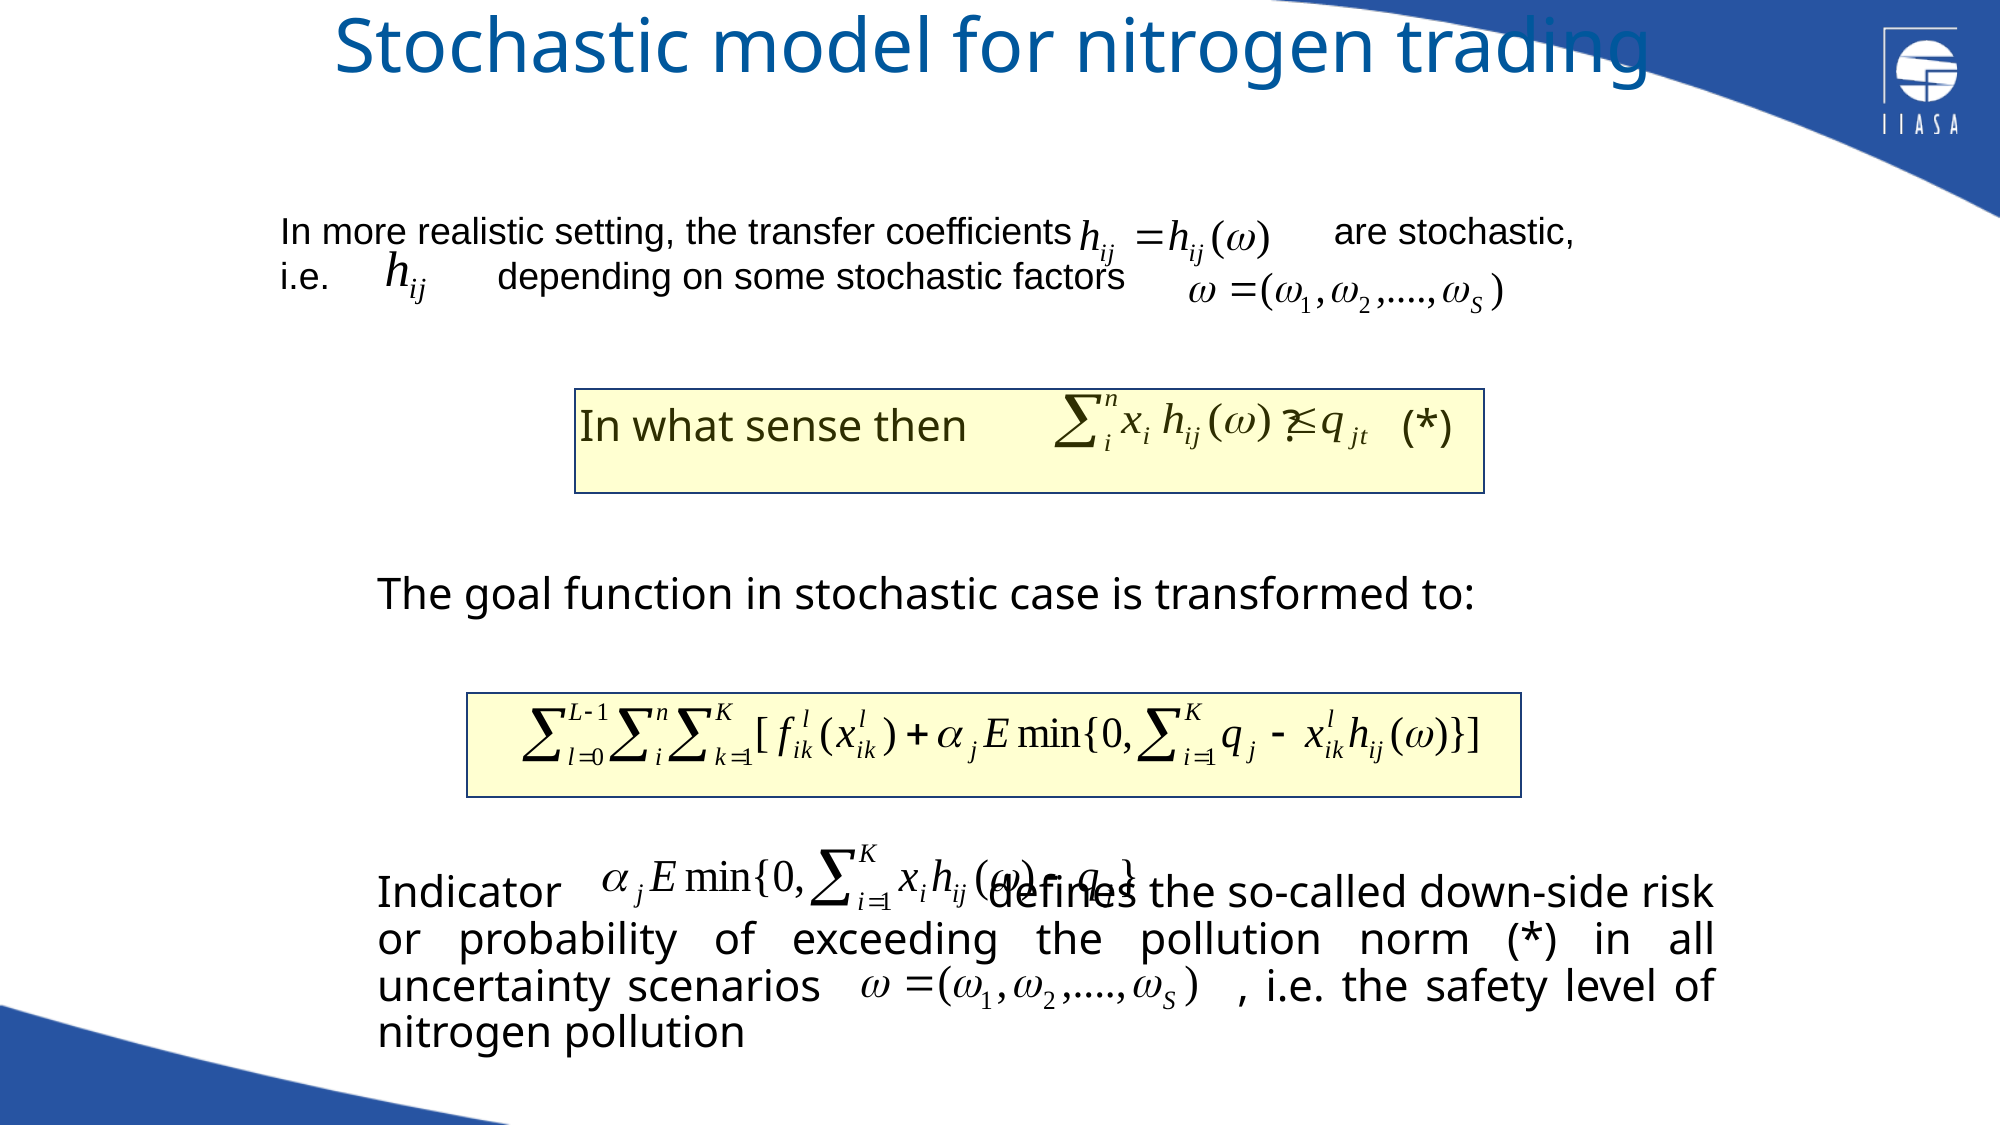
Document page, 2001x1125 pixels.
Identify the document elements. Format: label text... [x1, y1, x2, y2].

list In what sense then ? (*) The goal function in stochastic case is transformed to: Indicator defines the so-called down-side risk or probability of exceeding the pollution norm (*) in all uncertainty scenarios , i.e. the safety level of nitrogen pollution [362, 326, 1733, 1070]
text_box [466, 692, 1522, 798]
title Stochastic model for nitrogen trading [315, 7, 1674, 195]
text_box In more realistic setting, the transfer coefficients are stochastic, i.e. depending on some stochastic factors [265, 199, 1637, 305]
text_box [574, 388, 1485, 494]
picture [0, 0, 2000, 1125]
